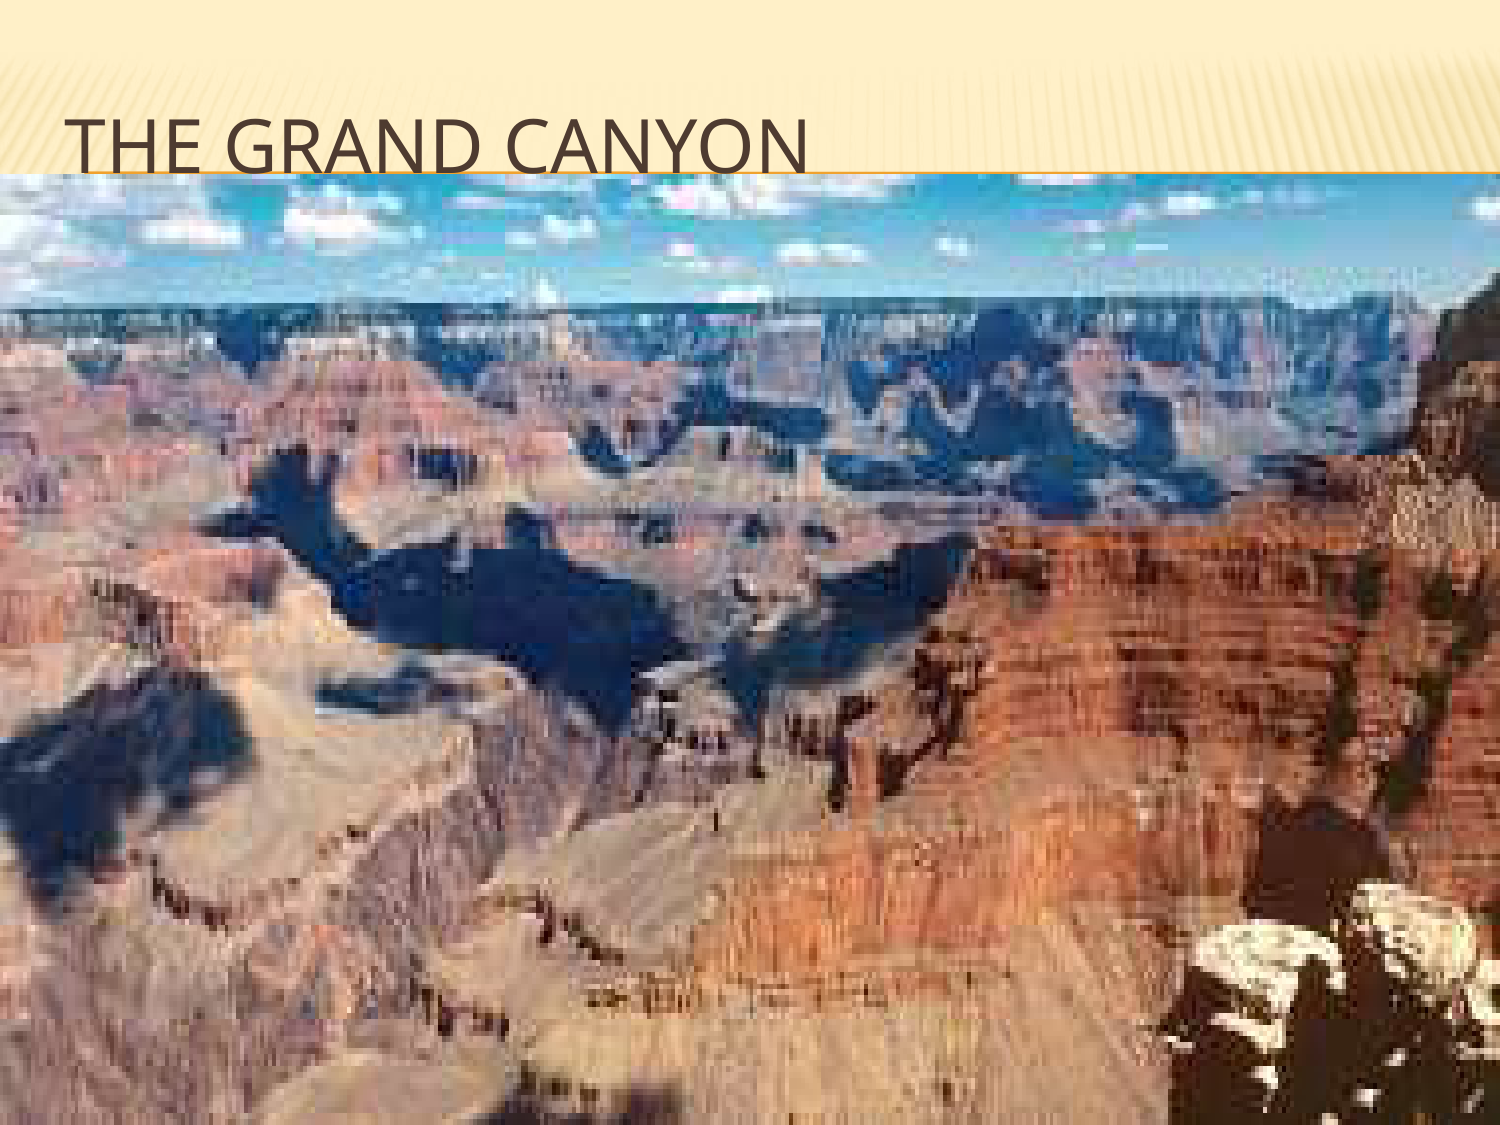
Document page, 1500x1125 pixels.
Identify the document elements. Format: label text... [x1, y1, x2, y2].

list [0, 174, 1500, 1125]
title The grand canyon [50, 75, 1475, 172]
